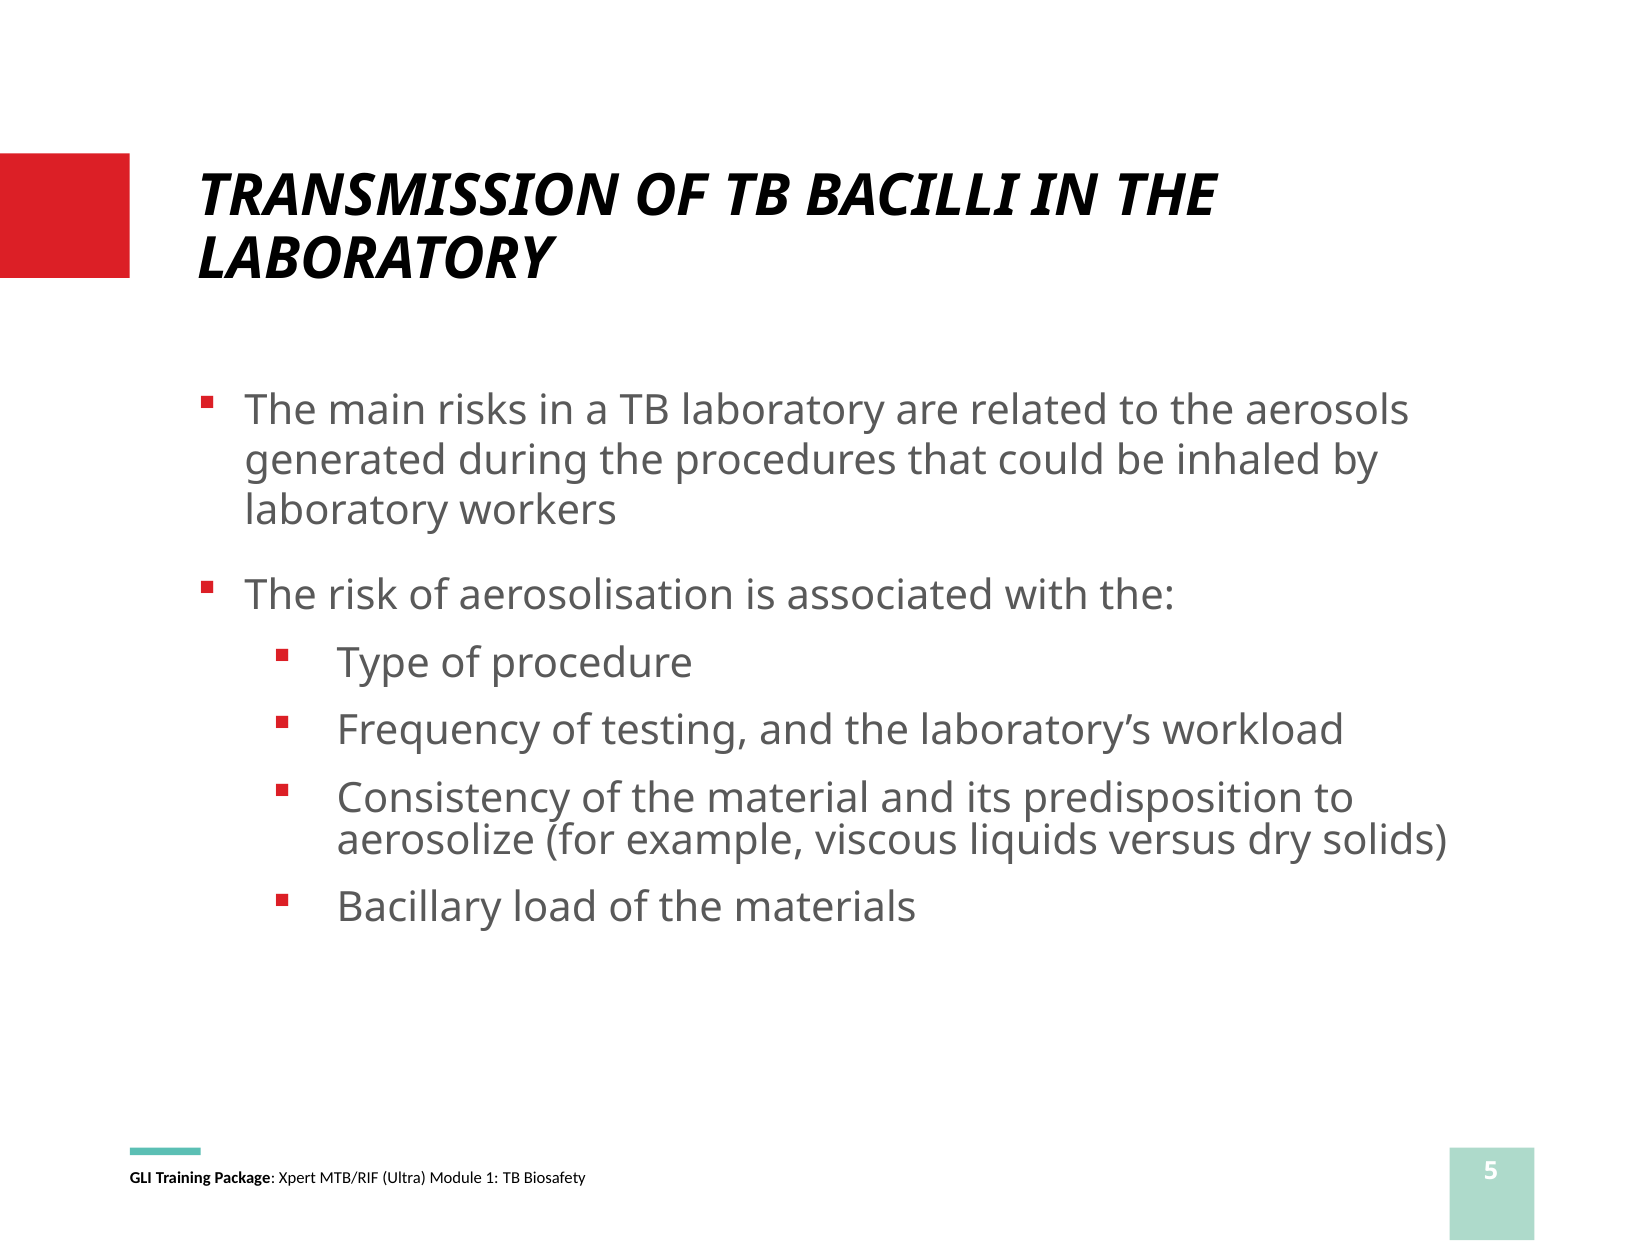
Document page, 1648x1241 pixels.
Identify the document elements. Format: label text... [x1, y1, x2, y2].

title TRANSMISSION OF TB BACILLI IN THE LABORATORY [197, 145, 1450, 312]
list The main risks in a TB laboratory are related to the aerosols generated during the procedures that could be inhaled by laboratory workers The risk of aerosolisation is associated with the: Type of procedure Frequency of testing, and the laboratory’s workload Consistency of the material and its predisposition to aerosolize (for example, viscous liquids versus dry solids) Bacillary load of the materials [197, 382, 1450, 1139]
